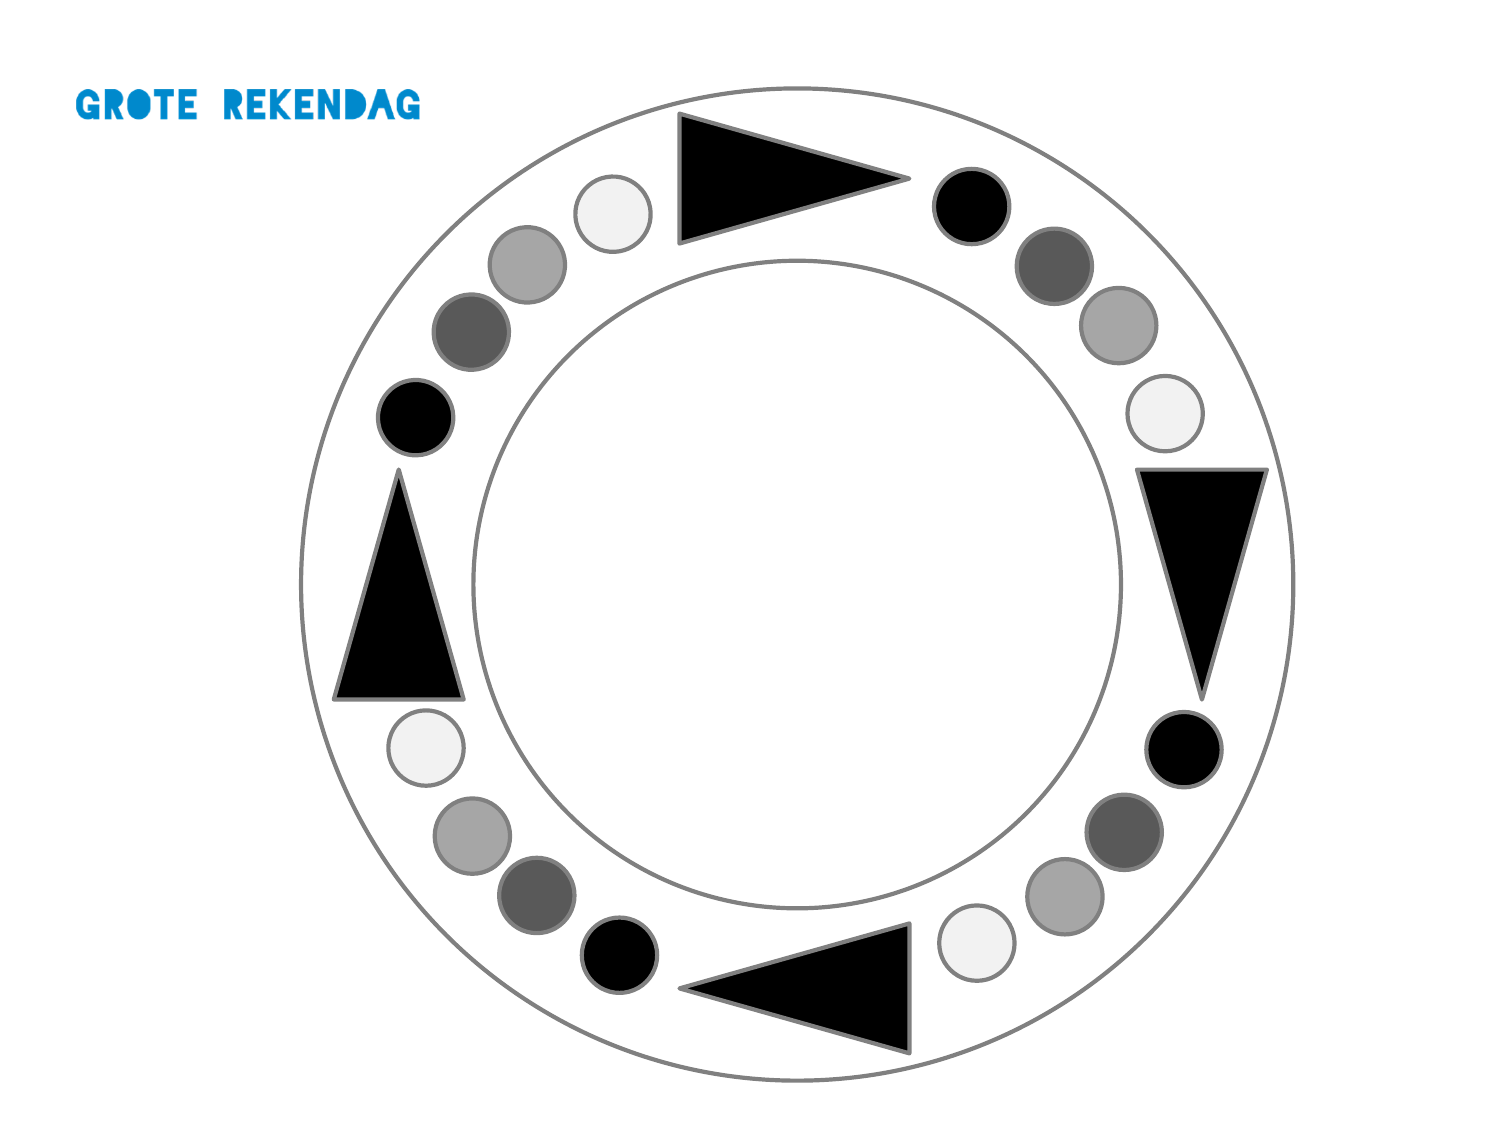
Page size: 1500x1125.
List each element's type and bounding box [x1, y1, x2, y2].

picture [76, 89, 300, 121]
picture [76, 89, 83, 97]
text_box [300, 88, 1294, 1081]
picture [277, 89, 283, 96]
